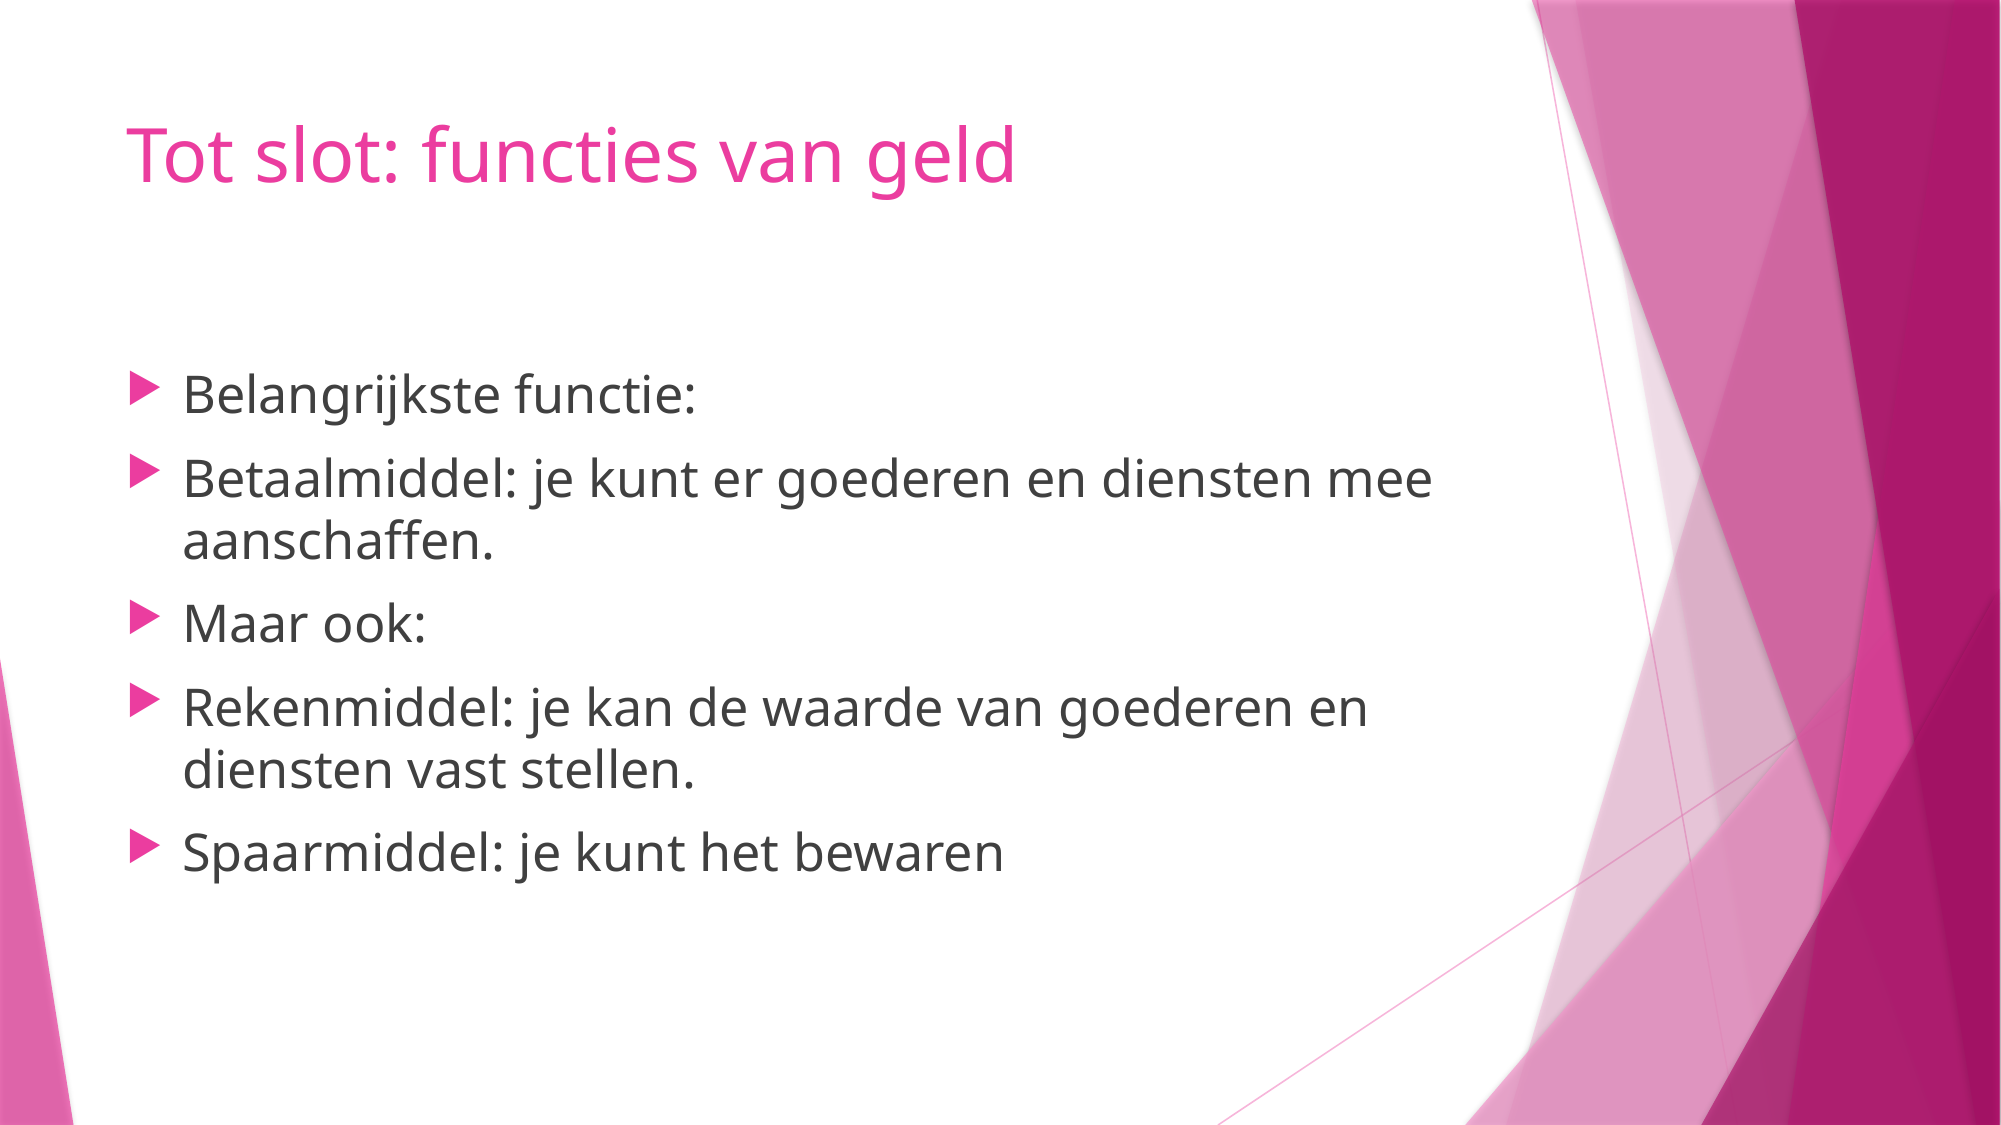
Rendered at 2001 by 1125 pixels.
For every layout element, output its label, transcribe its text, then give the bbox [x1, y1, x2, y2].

title Tot slot: functies van geld [111, 99, 1522, 317]
list Belangrijkste functie: Betaalmiddel: je kunt er goederen en diensten mee aanschaffen. Maar ook: Rekenmiddel: je kan de waarde van goederen en diensten vast stellen. Spaarmiddel: je kunt het bewaren [111, 354, 1522, 992]
